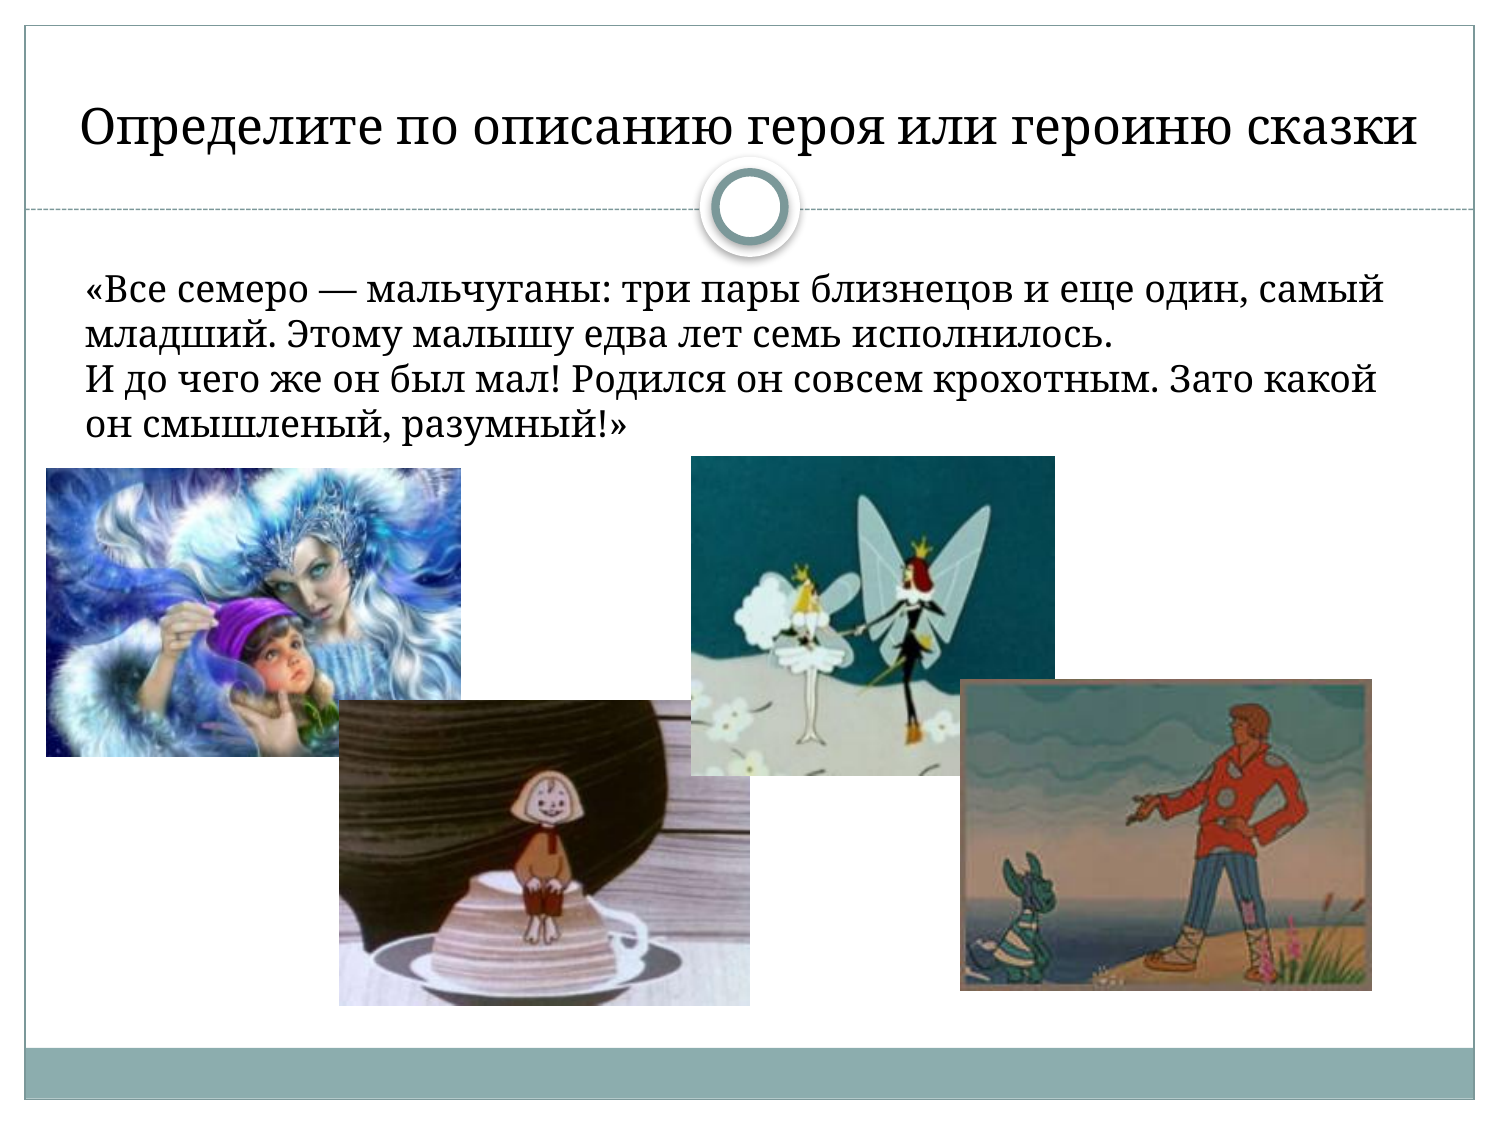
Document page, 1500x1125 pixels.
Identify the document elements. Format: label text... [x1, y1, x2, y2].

text_box «Все семеро — мальчуганы: три пары близнецов и еще один, самый младший. Этому малышу едва лет семь исполнилось. И до чего же он был мал! Родился он совсем крохотным. Зато какой он смышленый, разумный!» [70, 257, 1442, 453]
picture [46, 456, 1372, 1006]
title Определите по описанию героя или героиню сказки [49, 37, 1450, 162]
